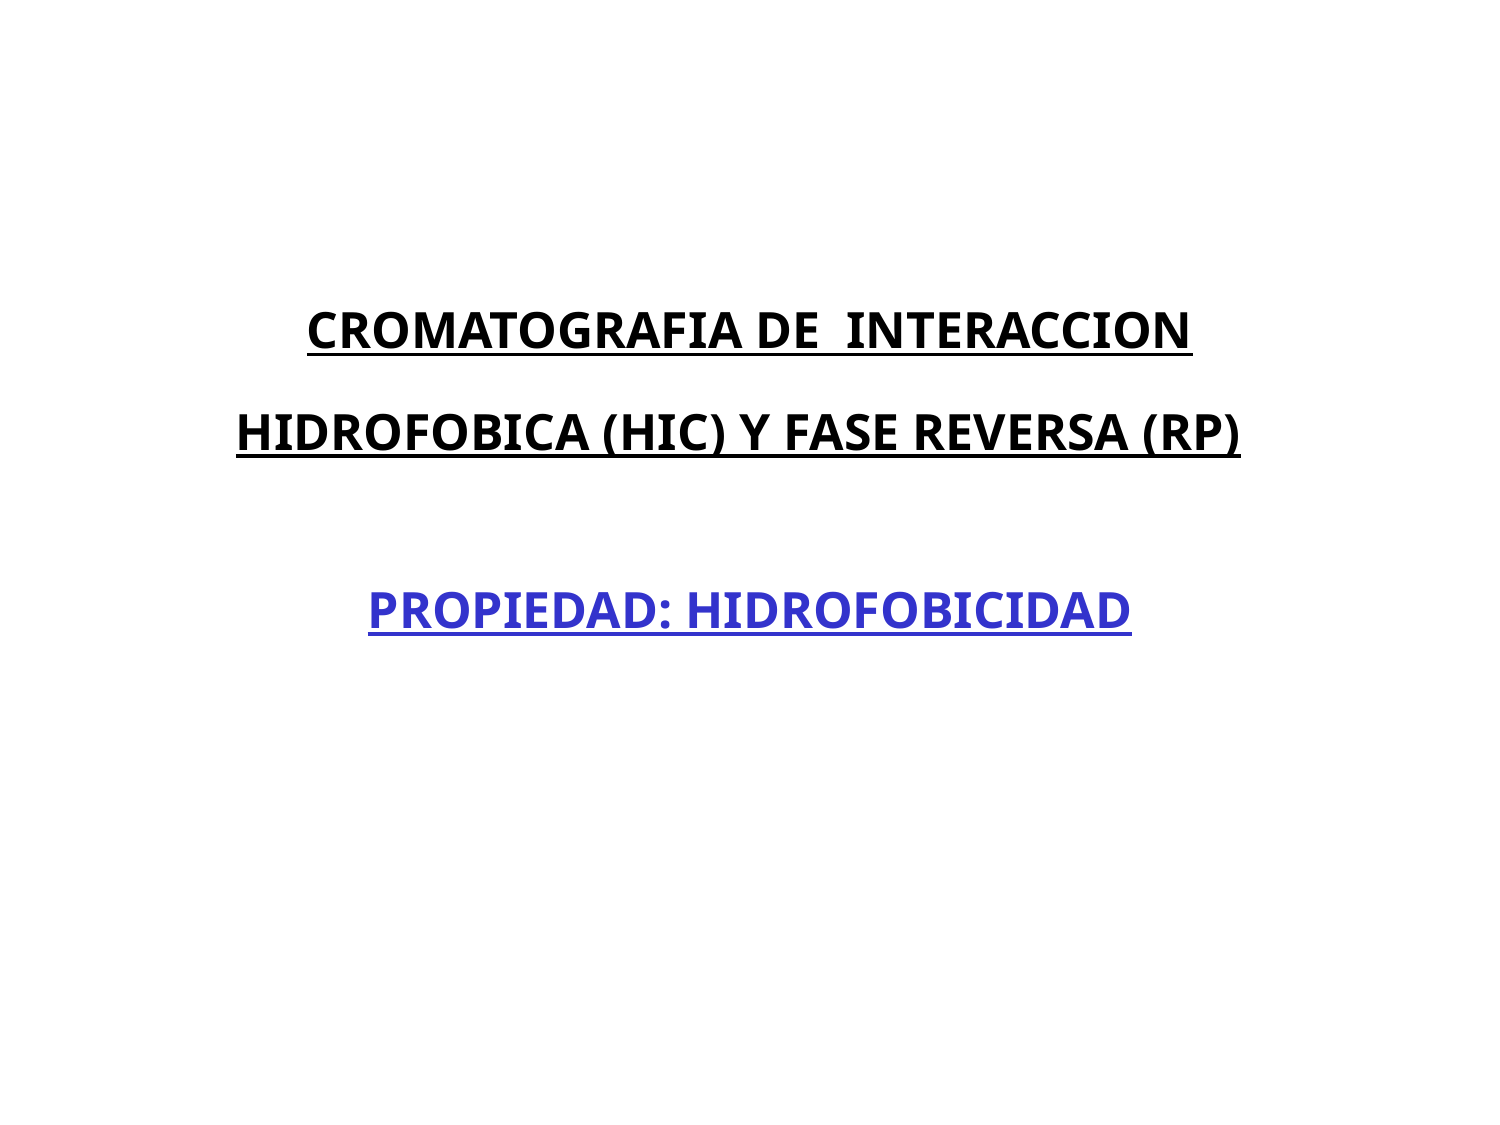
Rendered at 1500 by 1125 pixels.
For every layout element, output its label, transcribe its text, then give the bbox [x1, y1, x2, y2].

title CROMATOGRAFIA DE INTERACCION HIDROFOBICA (HIC) Y FASE REVERSA (RP) PROPIEDAD: HIDROFOBICIDAD [112, 374, 1388, 563]
